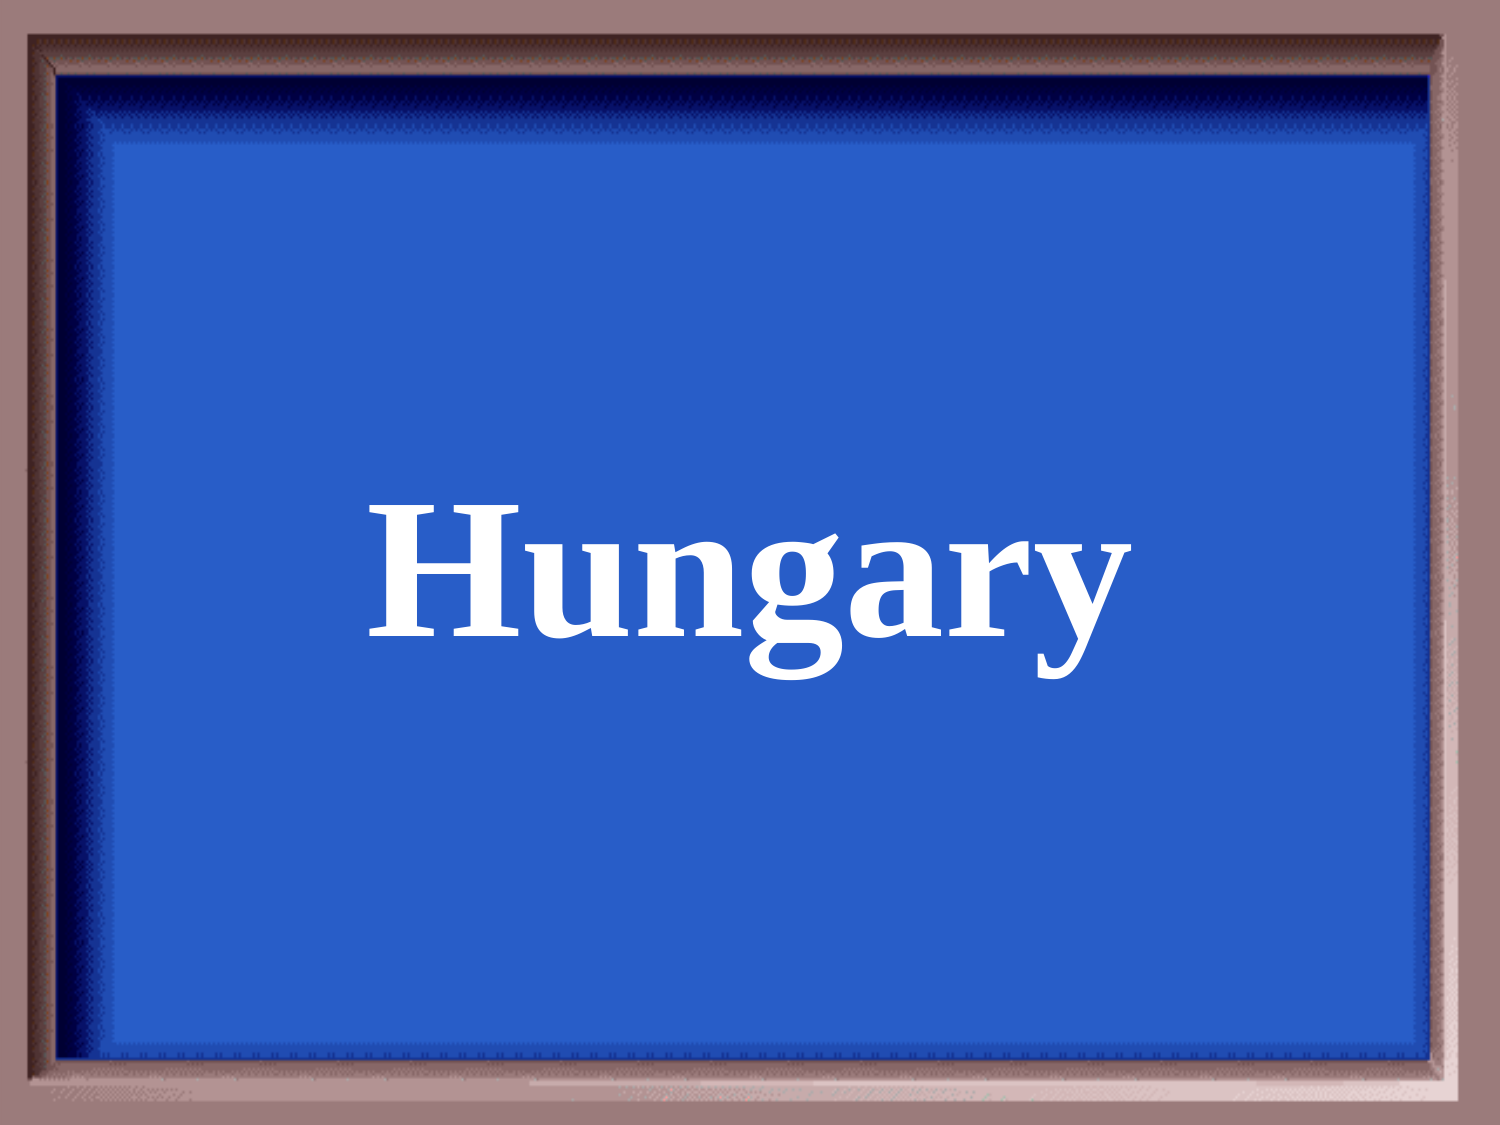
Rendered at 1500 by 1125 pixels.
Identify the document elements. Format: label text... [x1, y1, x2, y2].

title Hungary [112, 462, 1388, 650]
picture [0, 0, 1500, 1125]
